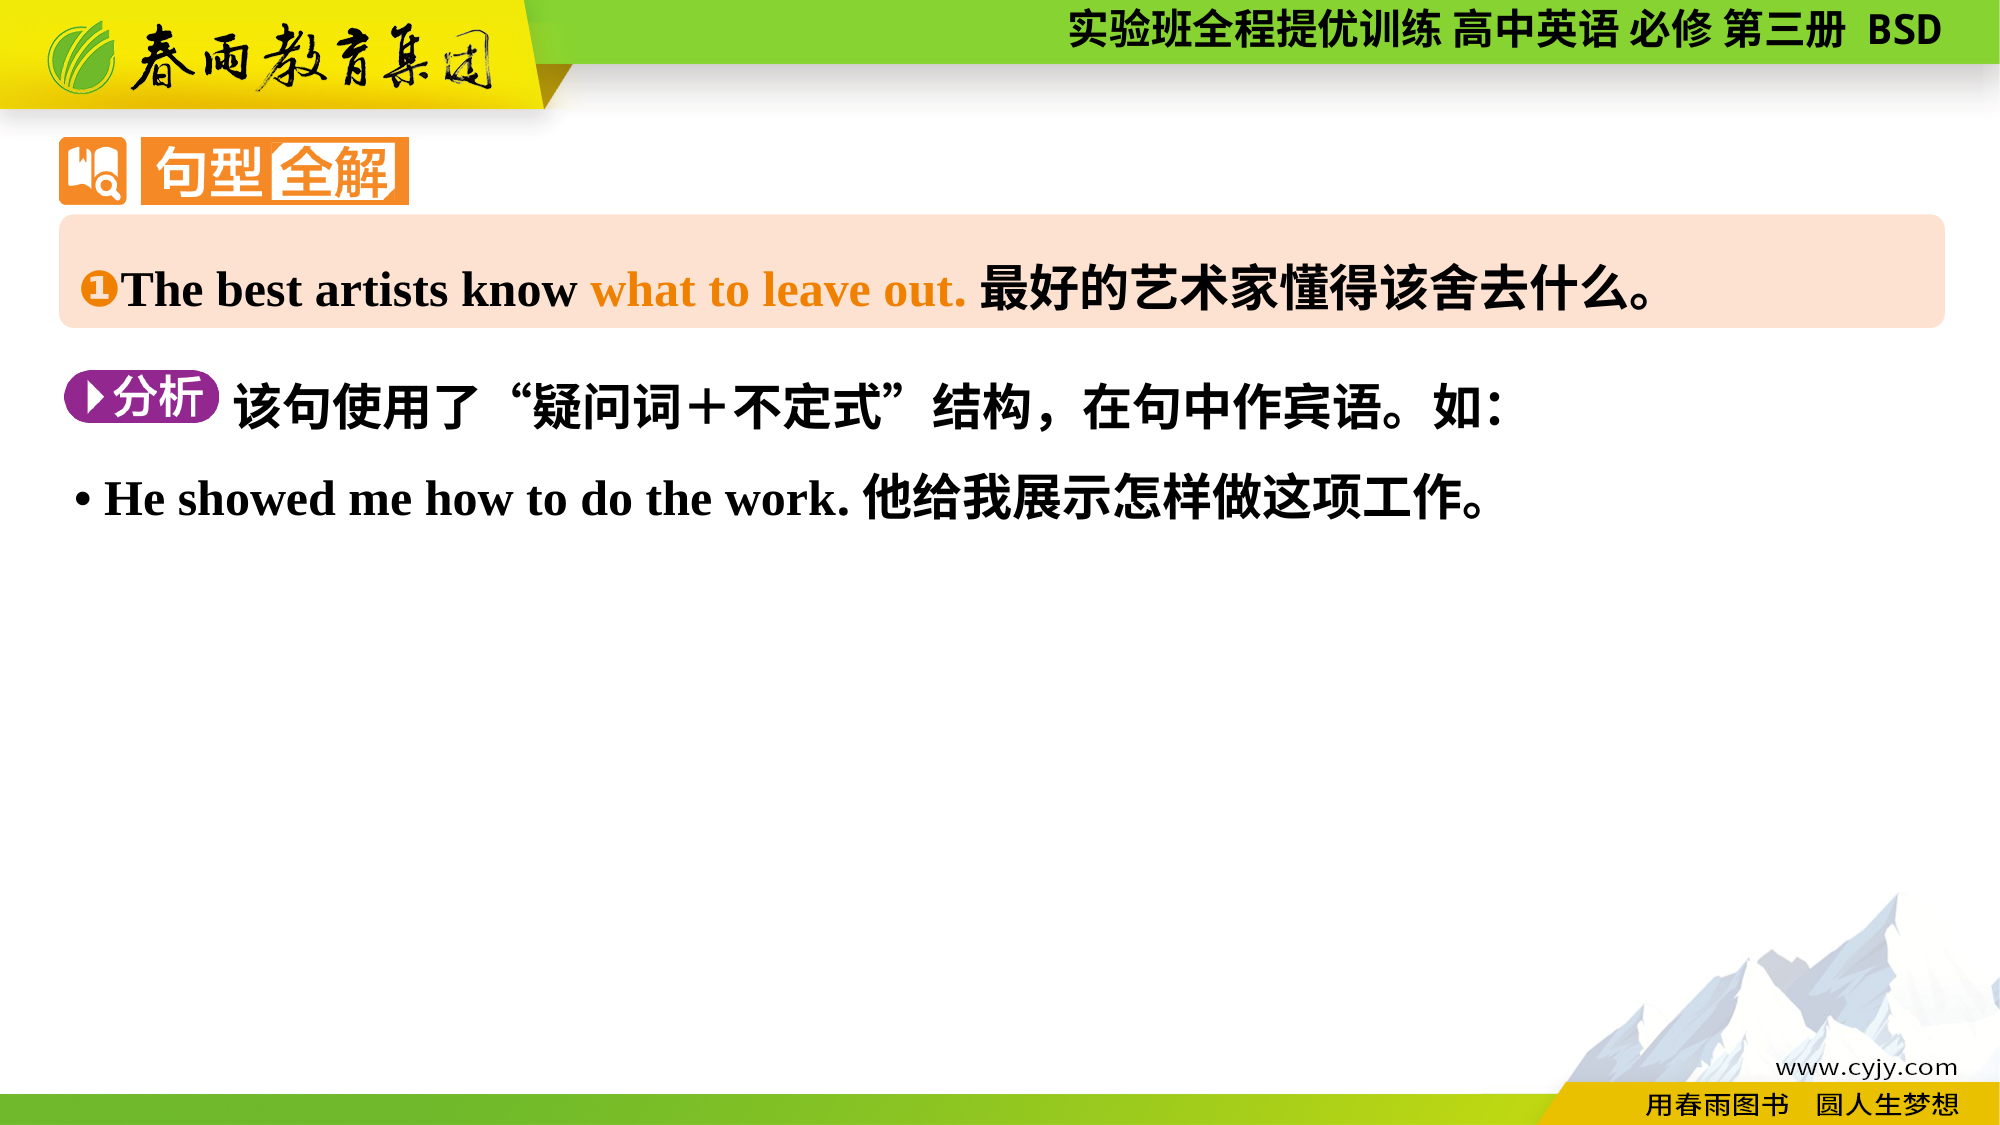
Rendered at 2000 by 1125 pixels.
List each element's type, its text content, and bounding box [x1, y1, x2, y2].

text_box ❶The best artists know what to leave out.最好的艺术家懂得该舍去什么。 [59, 214, 1945, 328]
list 该句使用了“疑问词＋不定式”结构，在句中作宾语。如： • He showed me how to do the work.他给我展示怎样做这项工作。 [59, 338, 1944, 535]
picture [0, 0, 2000, 1125]
